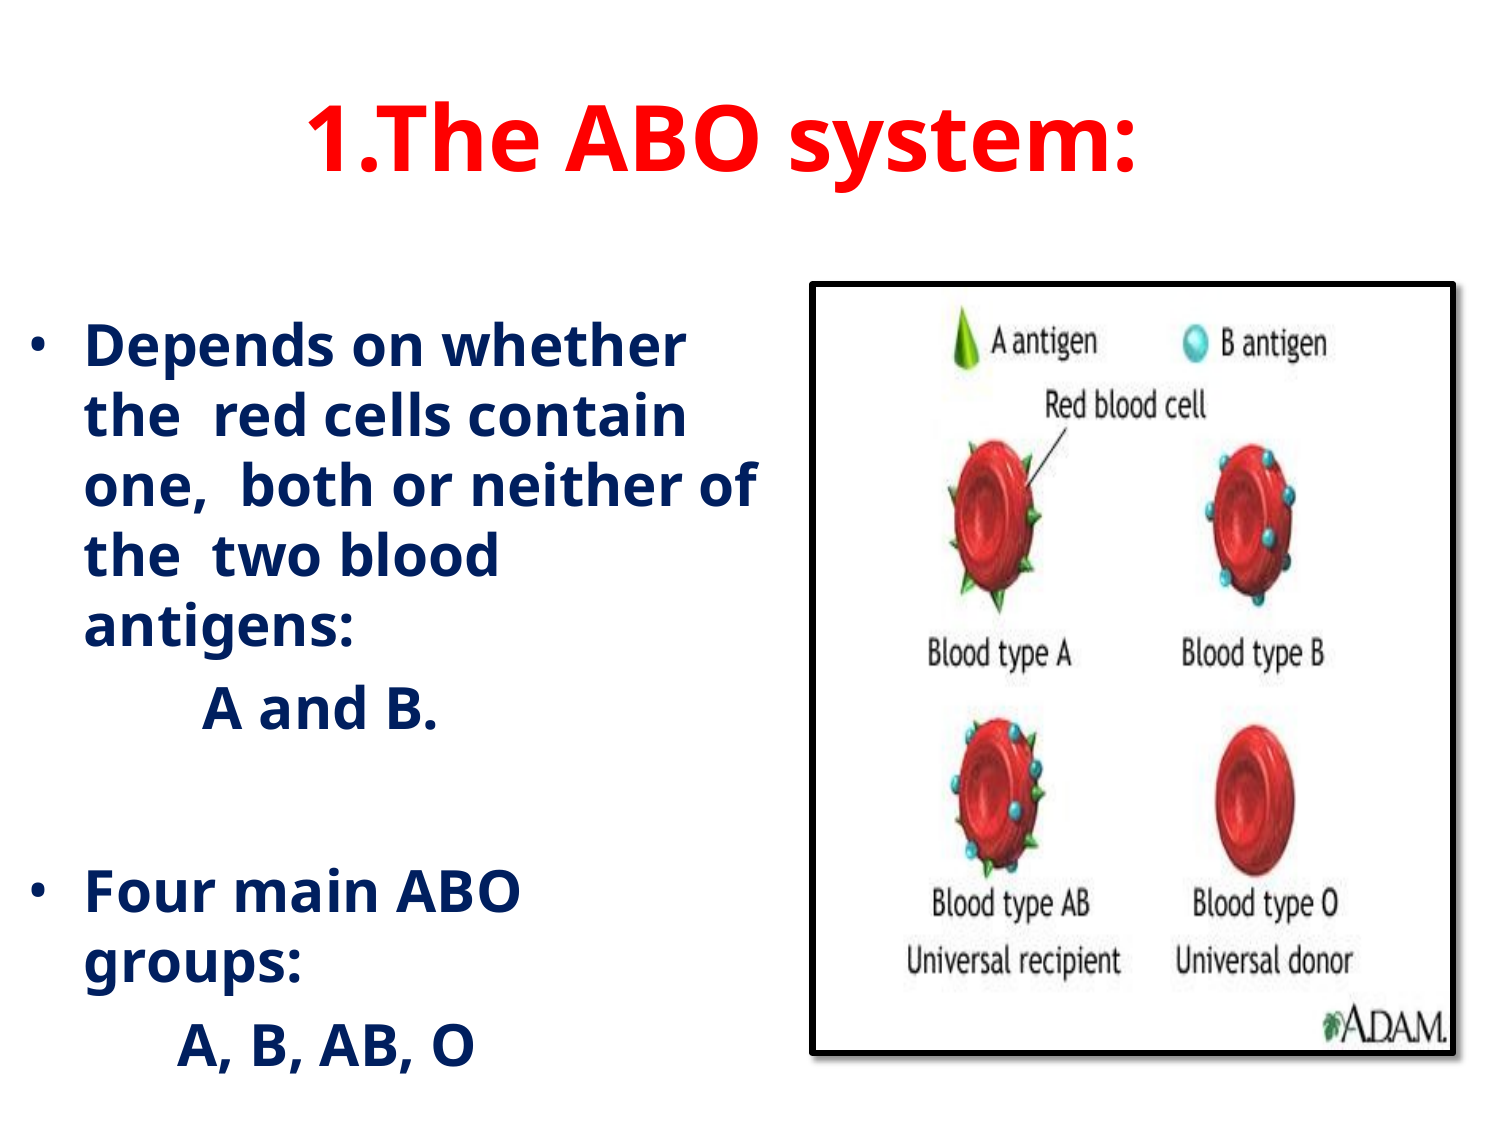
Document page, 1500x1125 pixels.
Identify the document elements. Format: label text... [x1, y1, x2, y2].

title 1.The ABO system: [119, 21, 1381, 268]
text_box Depends on whether the red cells contain one, both or neither of the two blood antigens: A and B. [25, 307, 777, 742]
text_box Four main ABO groups: A, B, AB, O [25, 854, 743, 1079]
text_box [812, 284, 1454, 1054]
text_box [804, 276, 1470, 1070]
